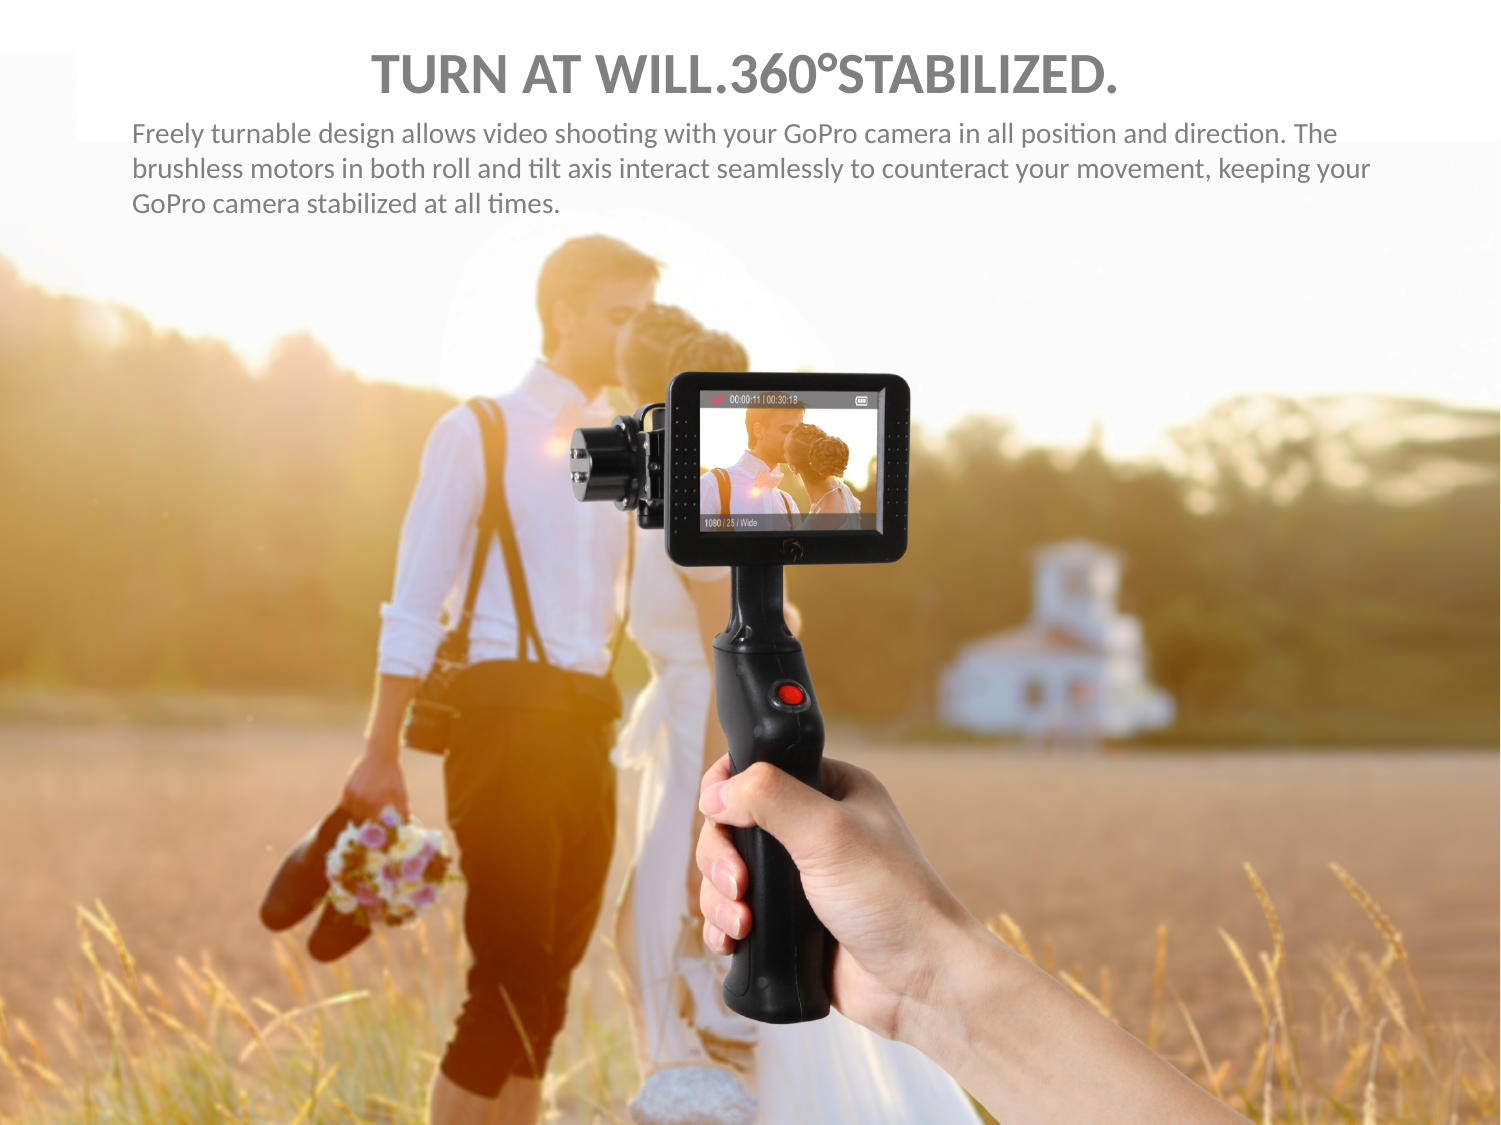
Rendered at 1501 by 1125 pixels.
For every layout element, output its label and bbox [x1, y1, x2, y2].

list [0, 0, 1501, 1125]
